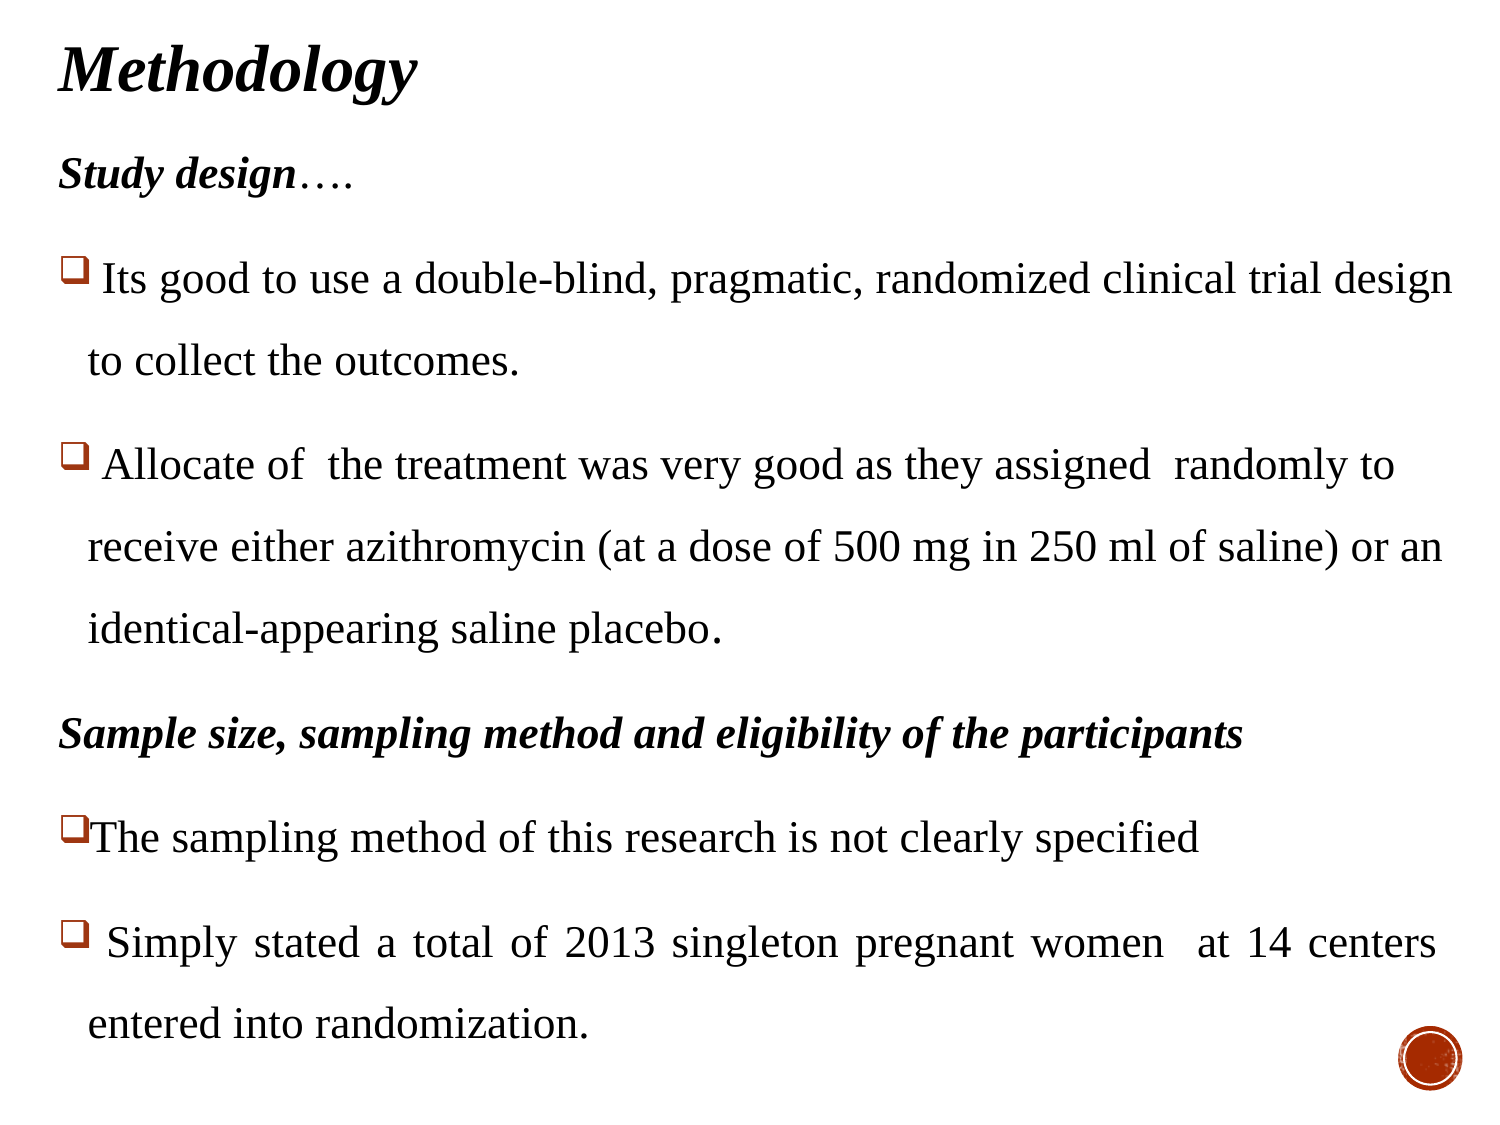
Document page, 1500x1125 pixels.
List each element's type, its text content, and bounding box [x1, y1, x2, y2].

list Study design…. Its good to use a double-blind, pragmatic, randomized clinical trial design to collect the outcomes. Allocate of the treatment was very good as they assigned randomly to receive either azithromycin (at a dose of 500 mg in 250 ml of saline) or an identical-appearing saline placebo. Sample size, sampling method and eligibility of the participants The sampling method of this research is not clearly specified Simply stated a total of 2013 singleton pregnant women at 14 centers entered into randomization. [43, 141, 1471, 1057]
title Methodology [43, 20, 1337, 119]
slide_number [1391, 1028, 1471, 1089]
